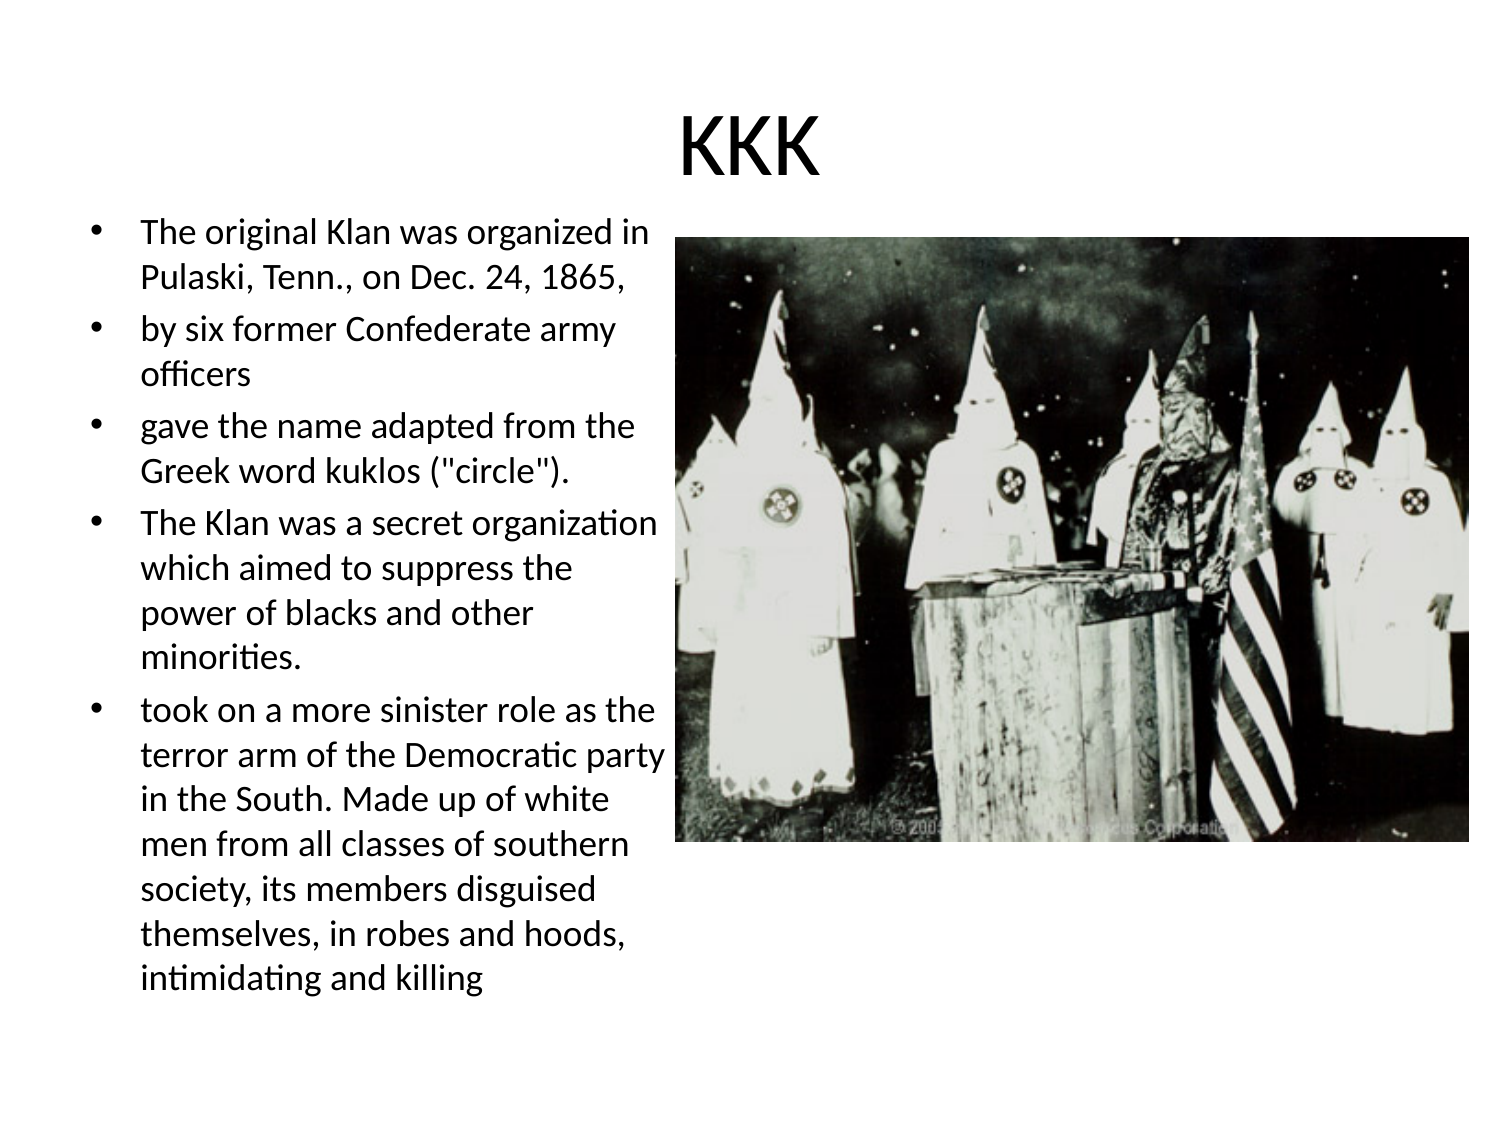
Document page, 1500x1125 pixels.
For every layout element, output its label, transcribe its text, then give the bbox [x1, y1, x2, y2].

list The original Klan was organized in Pulaski, Tenn., on Dec. 24, 1865, by six former Confederate army officers gave the name adapted from the Greek word kuklos ("circle"). The Klan was a secret organization which aimed to suppress the power of blacks and other minorities. took on a more sinister role as the terror arm of the Democratic party in the South. Made up of white men from all classes of southern society, its members disguised themselves, in robes and hoods, intimidating and killing [75, 200, 688, 1075]
picture [674, 237, 1470, 842]
title KKK [75, 45, 1425, 233]
